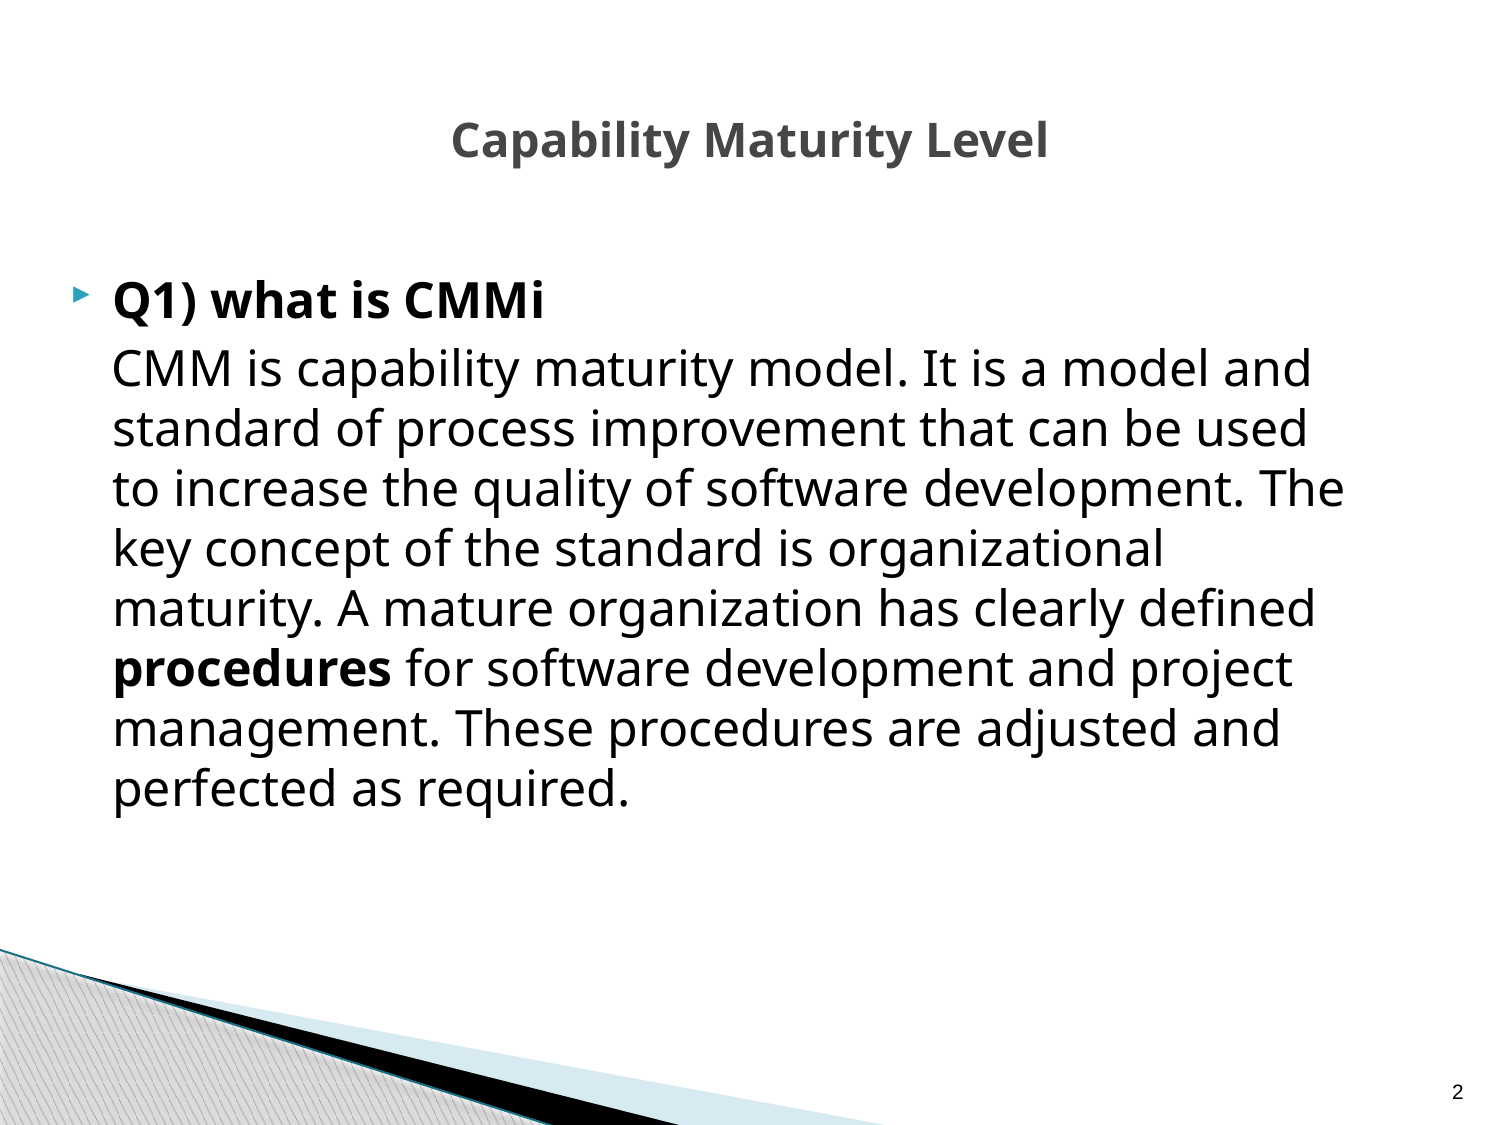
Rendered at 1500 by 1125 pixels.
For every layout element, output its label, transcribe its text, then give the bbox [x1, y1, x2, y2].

list Q1) what is CMMi CMM is capability maturity model. It is a model and standard of process improvement that can be used to increase the quality of software development. The key concept of the standard is organizational maturity. A mature organization has clearly defined procedures for software development and project management. These procedures are adjusted and perfected as required. [37, 187, 1363, 1051]
title Capability Maturity Level [75, 45, 1425, 233]
slide_number 2 [1418, 1051, 1479, 1112]
